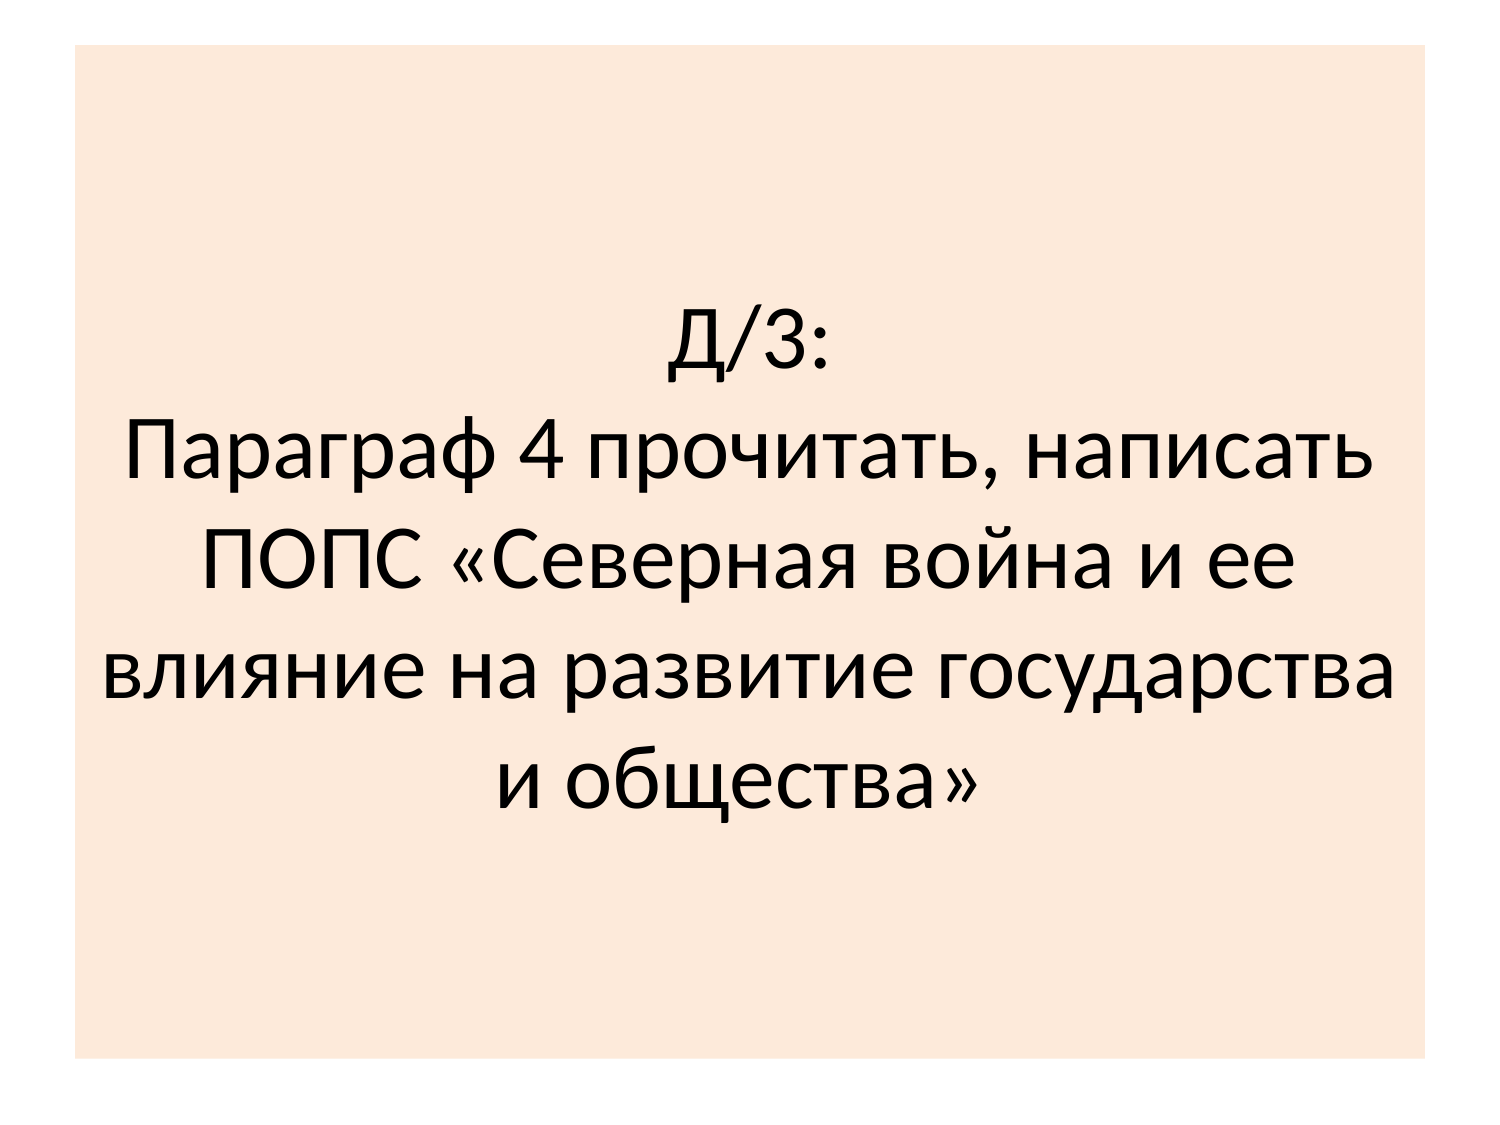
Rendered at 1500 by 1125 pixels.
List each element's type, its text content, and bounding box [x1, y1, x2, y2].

title Д/3: Параграф 4 прочитать, написать ПОПС «Северная война и ее влияние на развитие государства и общества» [75, 45, 1425, 1059]
